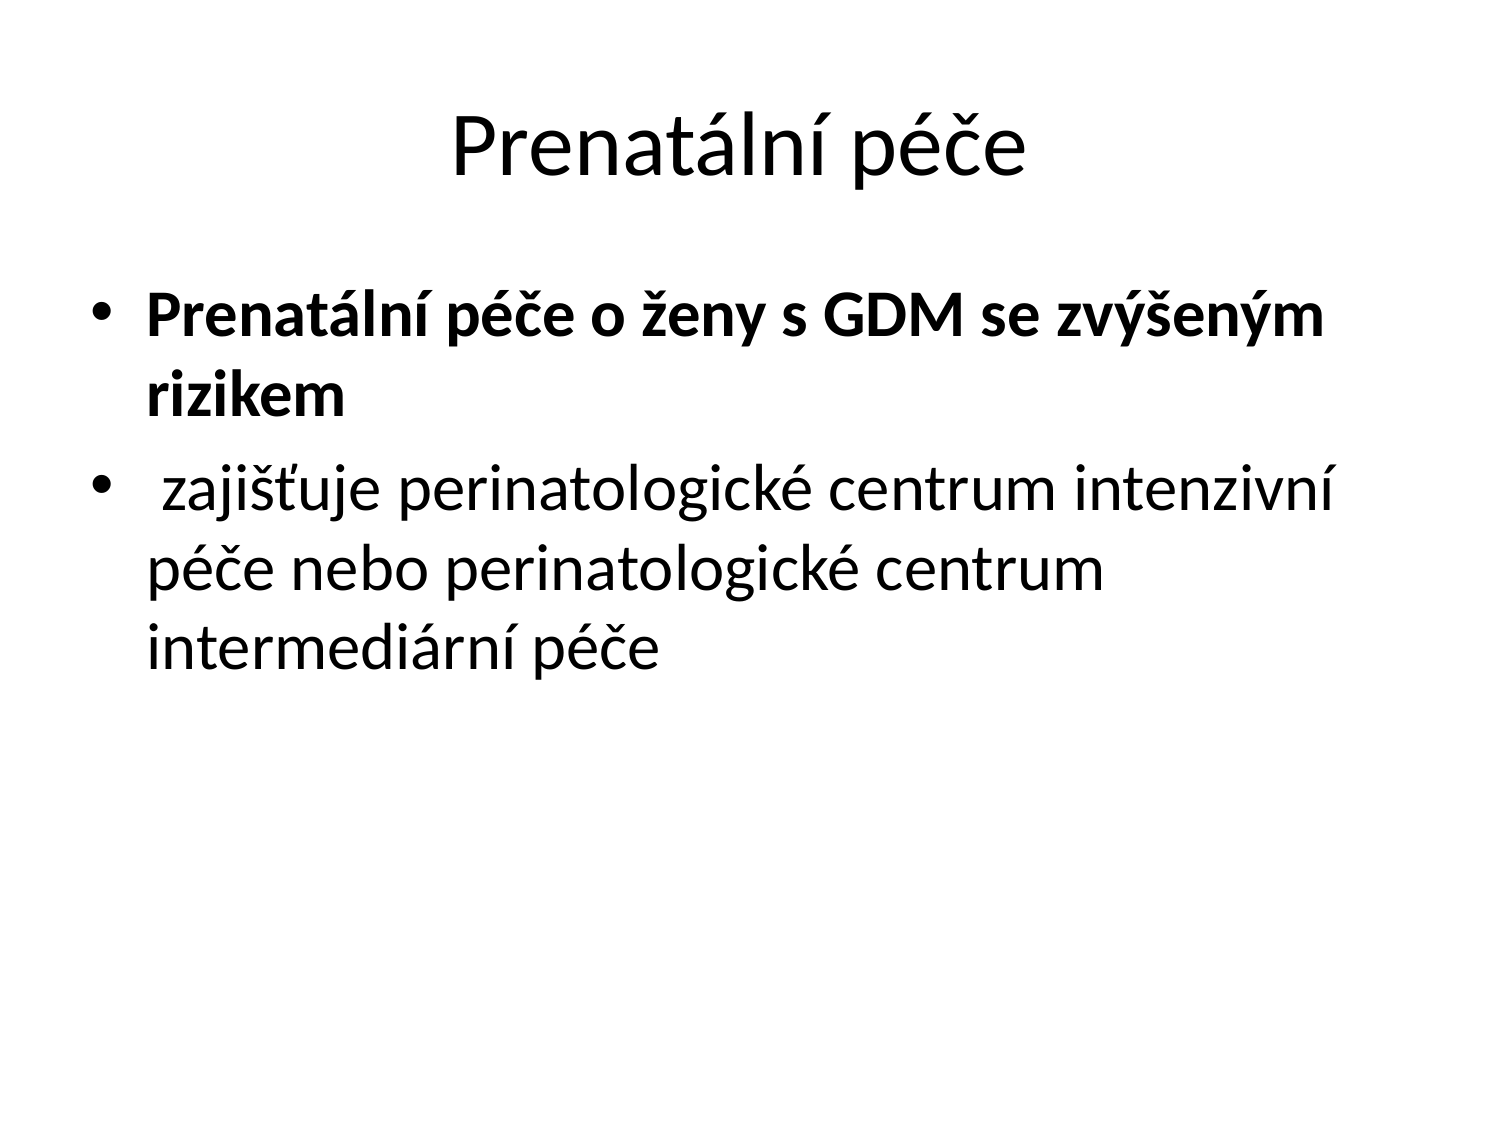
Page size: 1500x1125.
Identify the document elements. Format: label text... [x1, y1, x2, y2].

list Prenatální péče o ženy s GDM se zvýšeným rizikem zajišťuje perinatologické centrum intenzivní péče nebo perinatologické centrum intermediární péče [75, 262, 1425, 1005]
title Prenatální péče [75, 45, 1425, 233]
